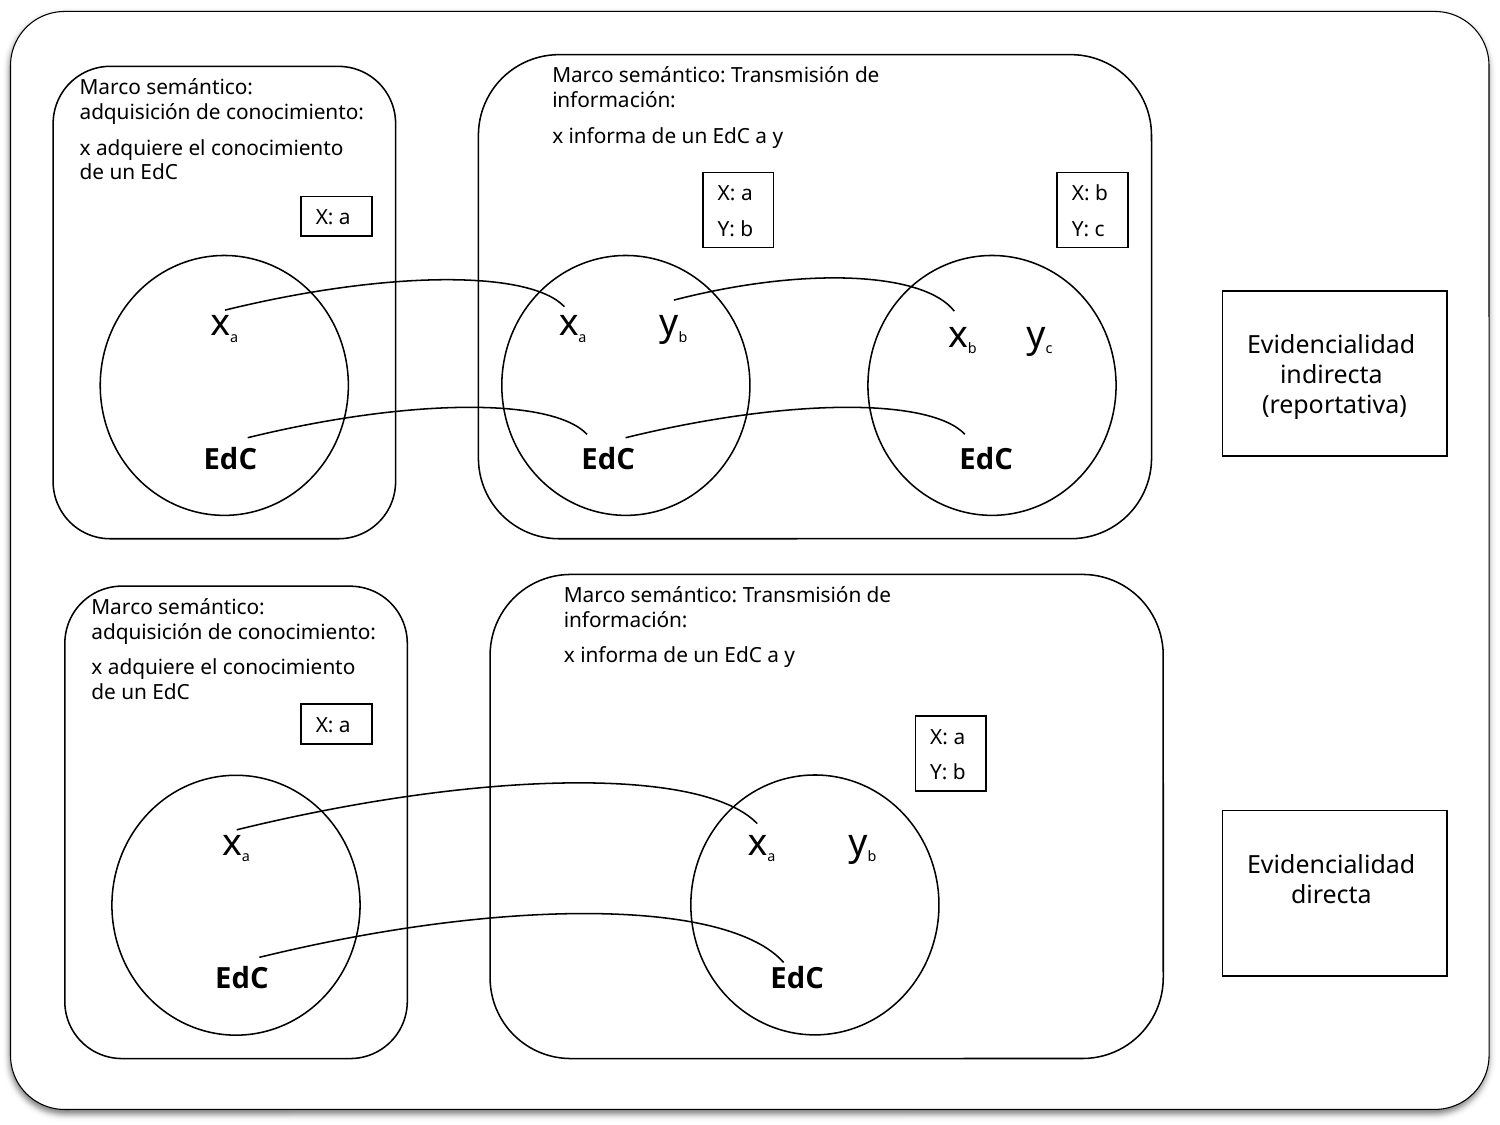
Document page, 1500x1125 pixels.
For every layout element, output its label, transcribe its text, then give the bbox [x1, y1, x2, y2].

text_box [53, 89, 396, 539]
text_box Marco semántico: Transmisión de información: x informa de un EdC a y [549, 574, 1010, 675]
text_box X: a [301, 704, 372, 744]
text_box [478, 54, 1152, 539]
text_box Marco semántico: adquisición de conocimiento: x adquiere el conocimiento de un EdC [64, 66, 384, 192]
text_box [395, 407, 478, 491]
text_box [284, 918, 519, 1107]
text_box X: a Y: b [915, 716, 987, 792]
text_box X: a Y: b [702, 172, 774, 248]
text_box [64, 609, 408, 1059]
text_box Marco semántico: Transmisión de información: x informa de un EdC a y [537, 54, 999, 155]
text_box [408, 786, 490, 925]
text_box Evidencialidad indirecta (reportativa) [1222, 290, 1447, 457]
text_box Evidencialidad directa [1222, 810, 1447, 976]
text_box Marco semántico: adquisición de conocimiento: x adquiere el conocimiento de un EdC [76, 586, 396, 712]
text_box X: a [301, 196, 372, 237]
text_box [490, 574, 1164, 1059]
text_box [396, 279, 478, 356]
text_box X: b Y: c [1057, 172, 1128, 248]
